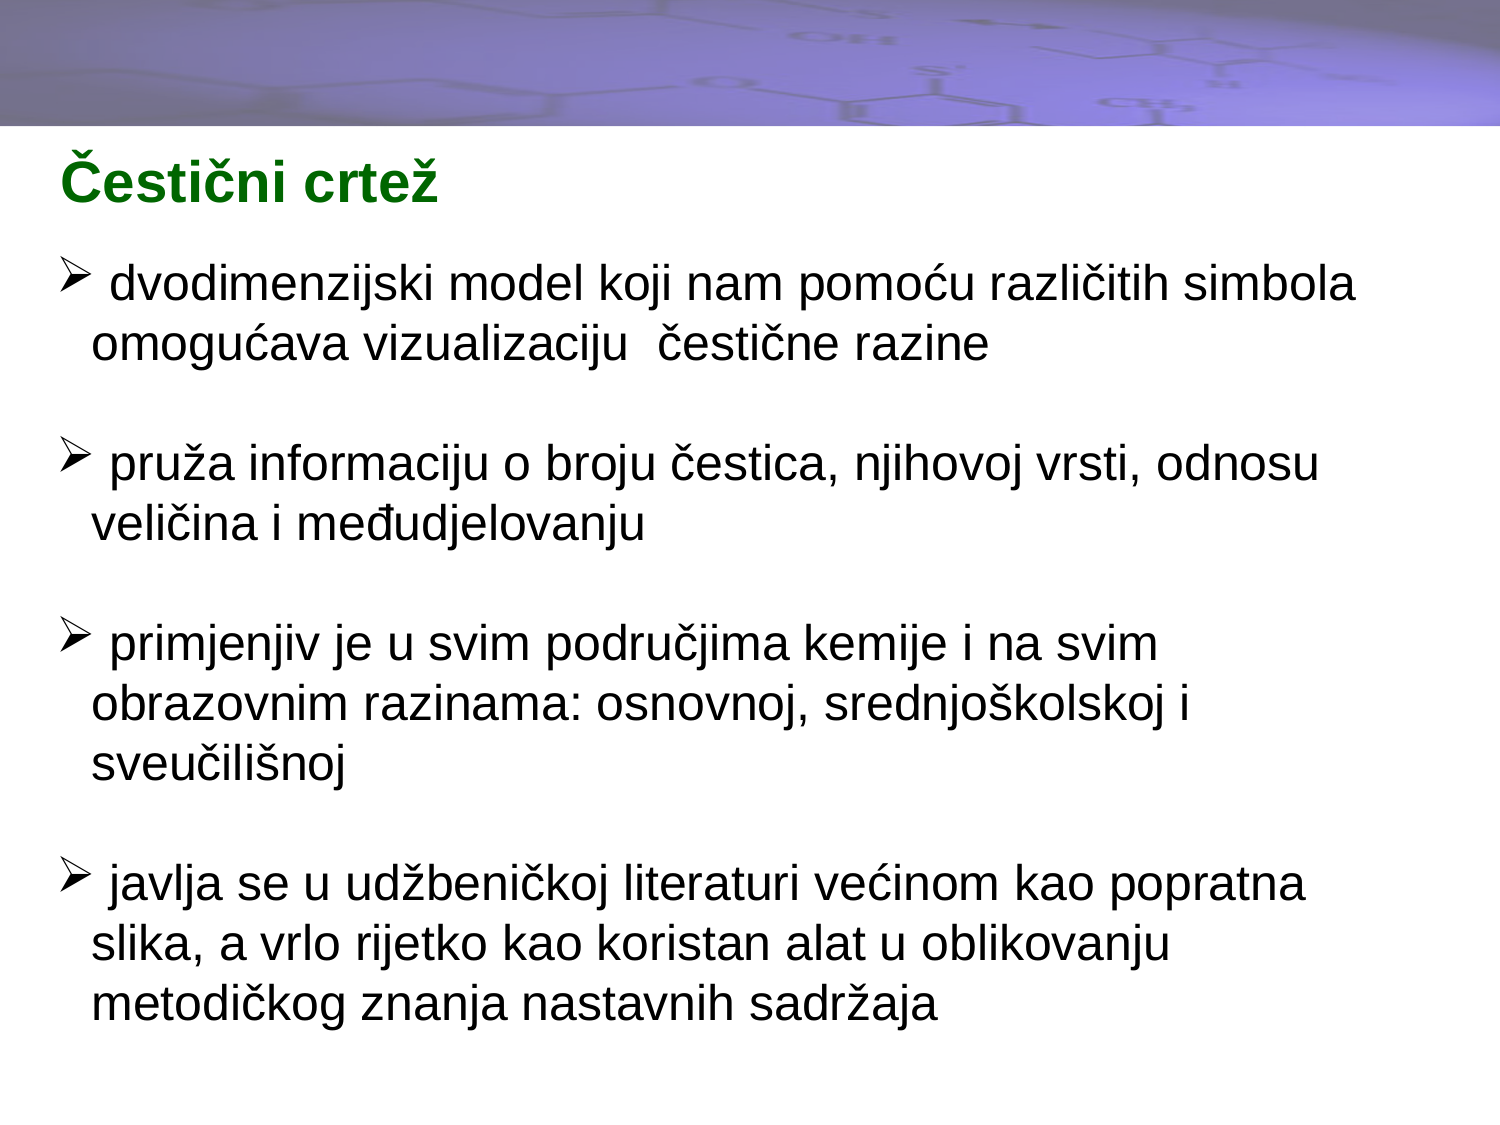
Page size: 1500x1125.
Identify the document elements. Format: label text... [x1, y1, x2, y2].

text_box Čestični crtež [46, 137, 456, 222]
text_box dvodimenzijski model koji nam pomoću različitih simbola omogućava vizualizaciju čestične razine pruža informaciju o broju čestica, njihovoj vrsti, odnosu veličina i međudjelovanju primjenjiv je u svim područjima kemije i na svim obrazovnim razinama: osnovnoj, srednjoškolskoj i sveučilišnoj javlja se u udžbeničkoj literaturi većinom kao popratna slika, a vrlo rijetko kao koristan alat u oblikovanju metodičkog znanja nastavnih sadržaja [41, 243, 1424, 1125]
